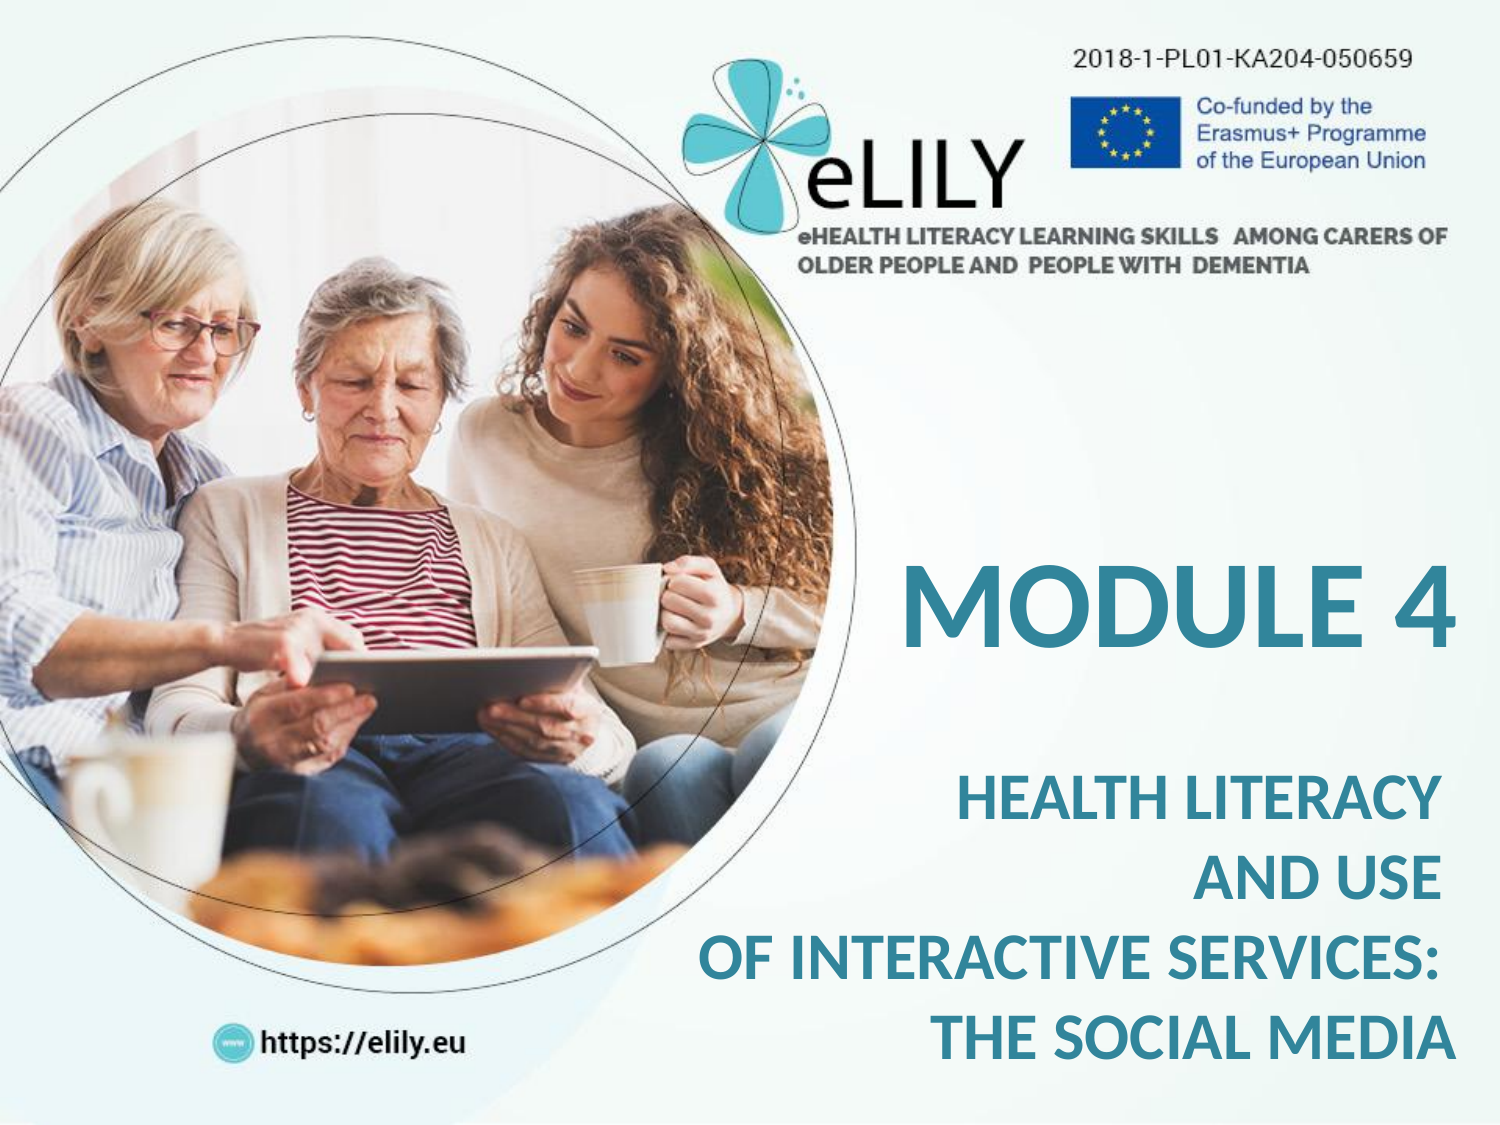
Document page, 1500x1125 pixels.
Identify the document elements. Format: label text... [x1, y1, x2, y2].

text_box MODULE 4 HEALTH LITERACY AND USE OF INTERACTIVE SERVICES: THE SOCIAL MEDIA [596, 515, 1473, 1080]
picture [0, 0, 1500, 1125]
